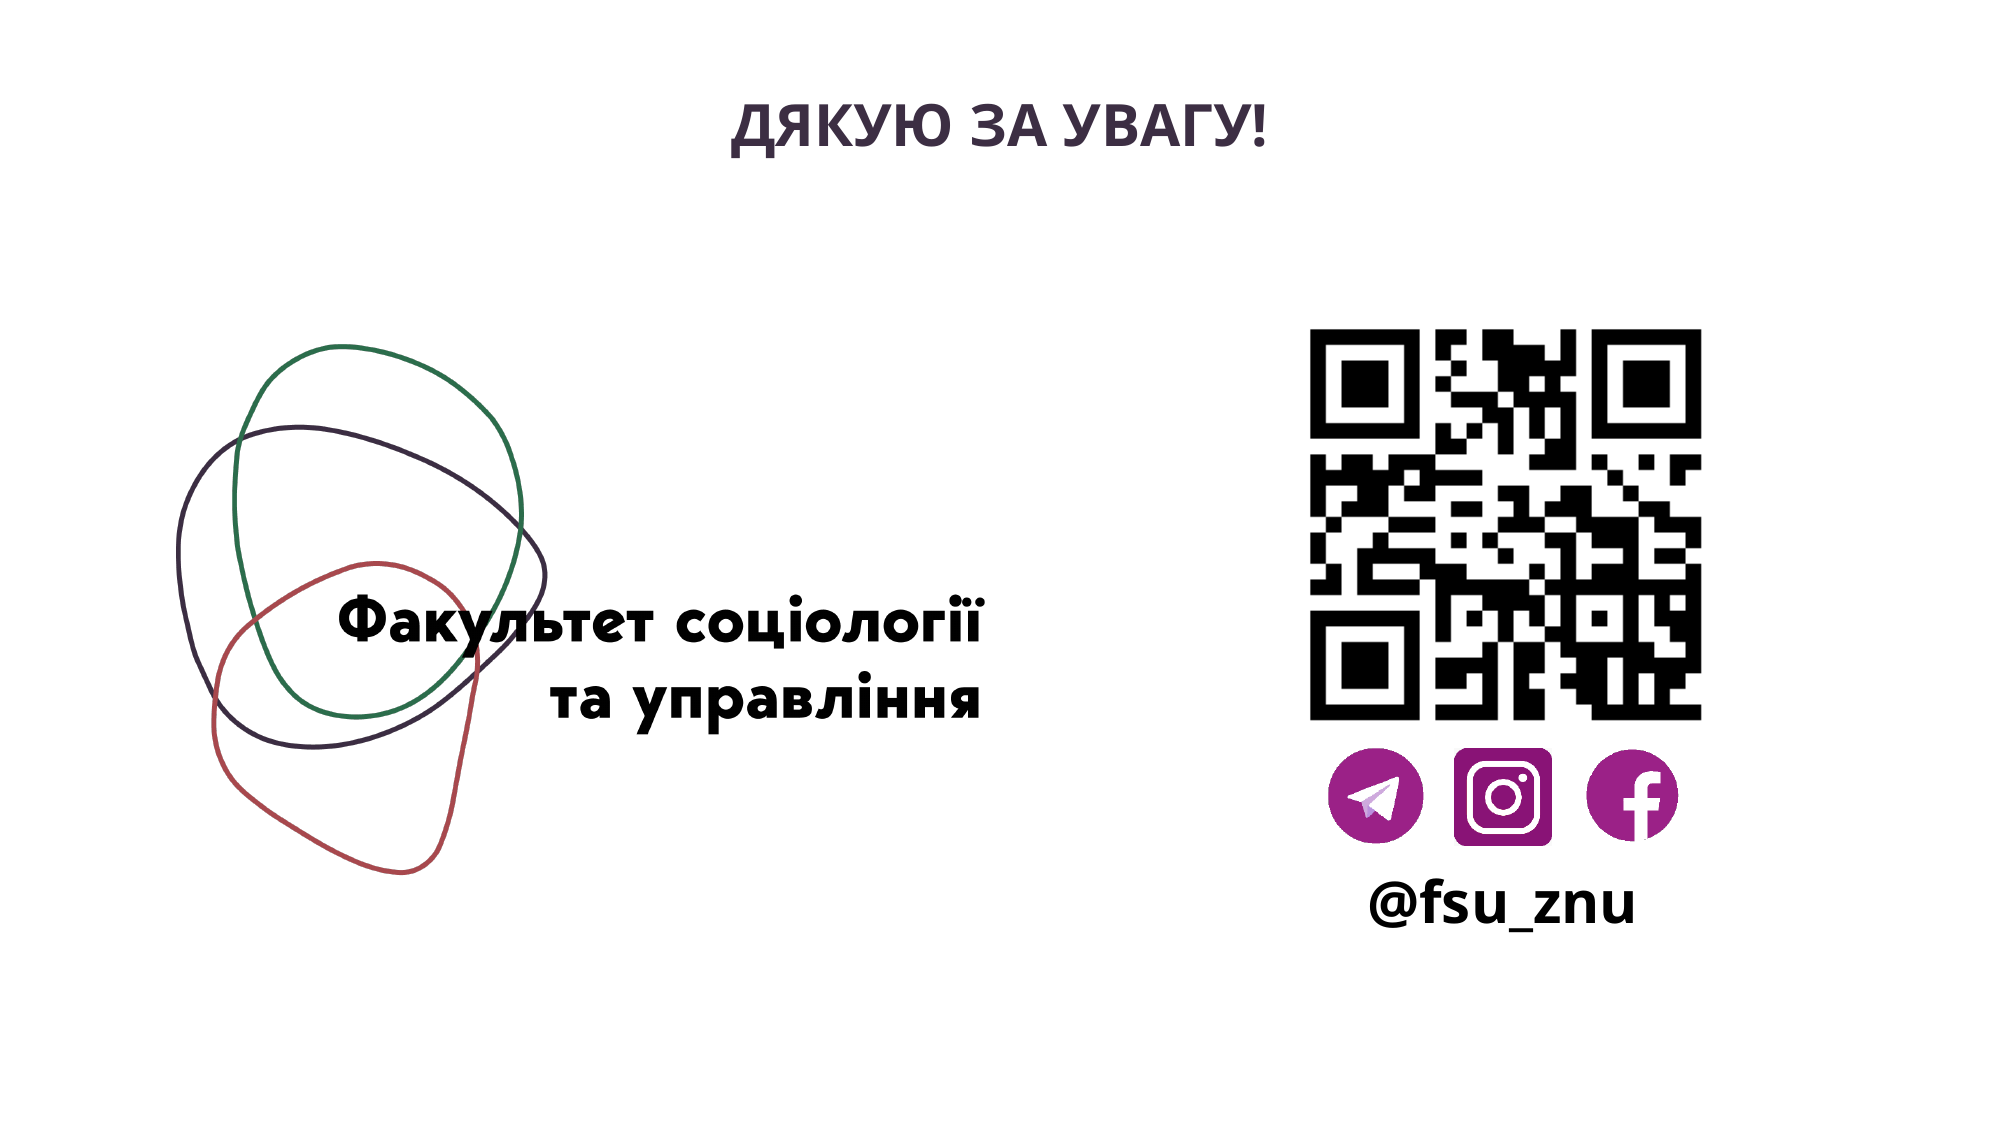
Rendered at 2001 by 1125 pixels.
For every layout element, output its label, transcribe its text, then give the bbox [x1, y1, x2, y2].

text_box @fsu_znu [1219, 845, 1786, 955]
picture [1247, 266, 1765, 846]
title ДЯКУЮ ЗА УВАГУ! [355, 46, 1645, 270]
picture [83, 266, 1054, 952]
